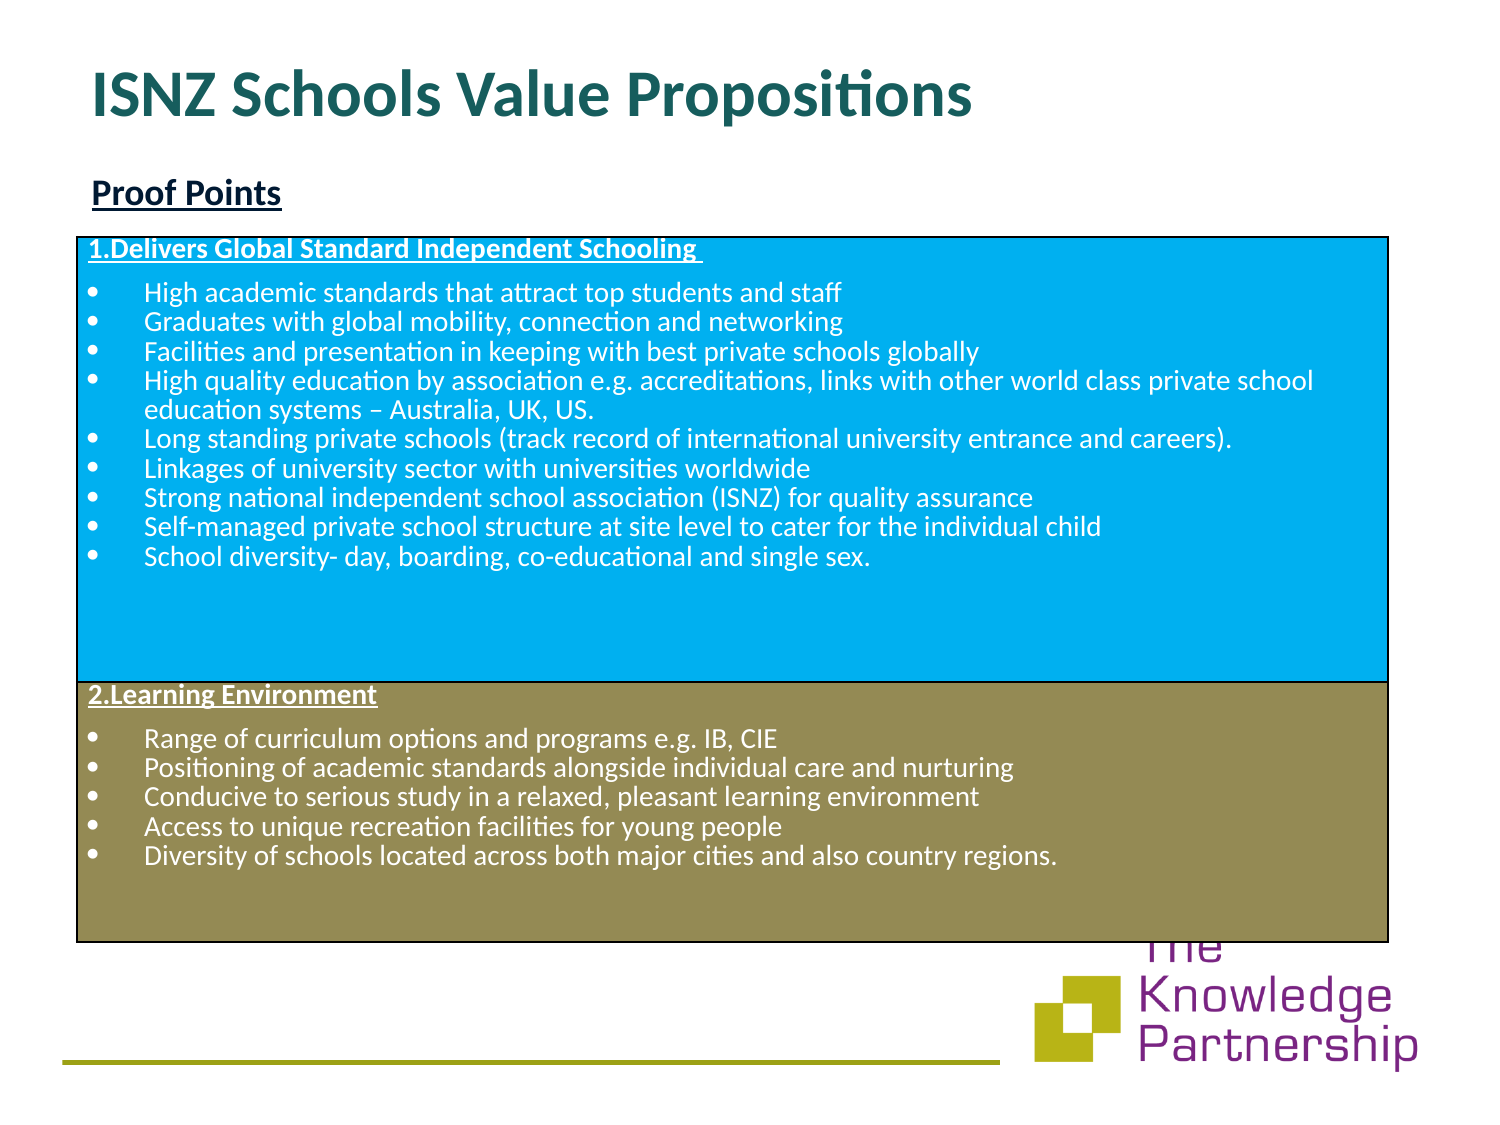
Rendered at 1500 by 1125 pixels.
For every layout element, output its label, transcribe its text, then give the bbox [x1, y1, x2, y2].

picture [1025, 922, 1427, 1077]
table_header 1.Delivers Global Standard Independent Schooling High academic standards that attract top students and staff Graduates with global mobility, connection and networking Facilities and presentation in keeping with best private schools globally High quality education by association e.g. accreditations, links with other world class private school education systems – Australia, UK, US. Long standing private schools (track record of international university entrance and careers). Linkages of university sector with universities worldwide Strong national independent school association (ISNZ) for quality assurance Self-managed private school structure at site level to cater for the individual child School diversity- day, boarding, co-educational and single sex. [78, 238, 1387, 681]
text_box ISNZ Schools Value Propositions [76, 42, 1388, 138]
list Proof Points [76, 160, 1424, 244]
table_cell 2.Learning Environment Range of curriculum options and programs e.g. IB, CIE Positioning of academic standards alongside individual care and nurturing Conducive to serious study in a relaxed, pleasant learning environment Access to unique recreation facilities for young people Diversity of schools located across both major cities and also country regions. [78, 683, 1387, 941]
